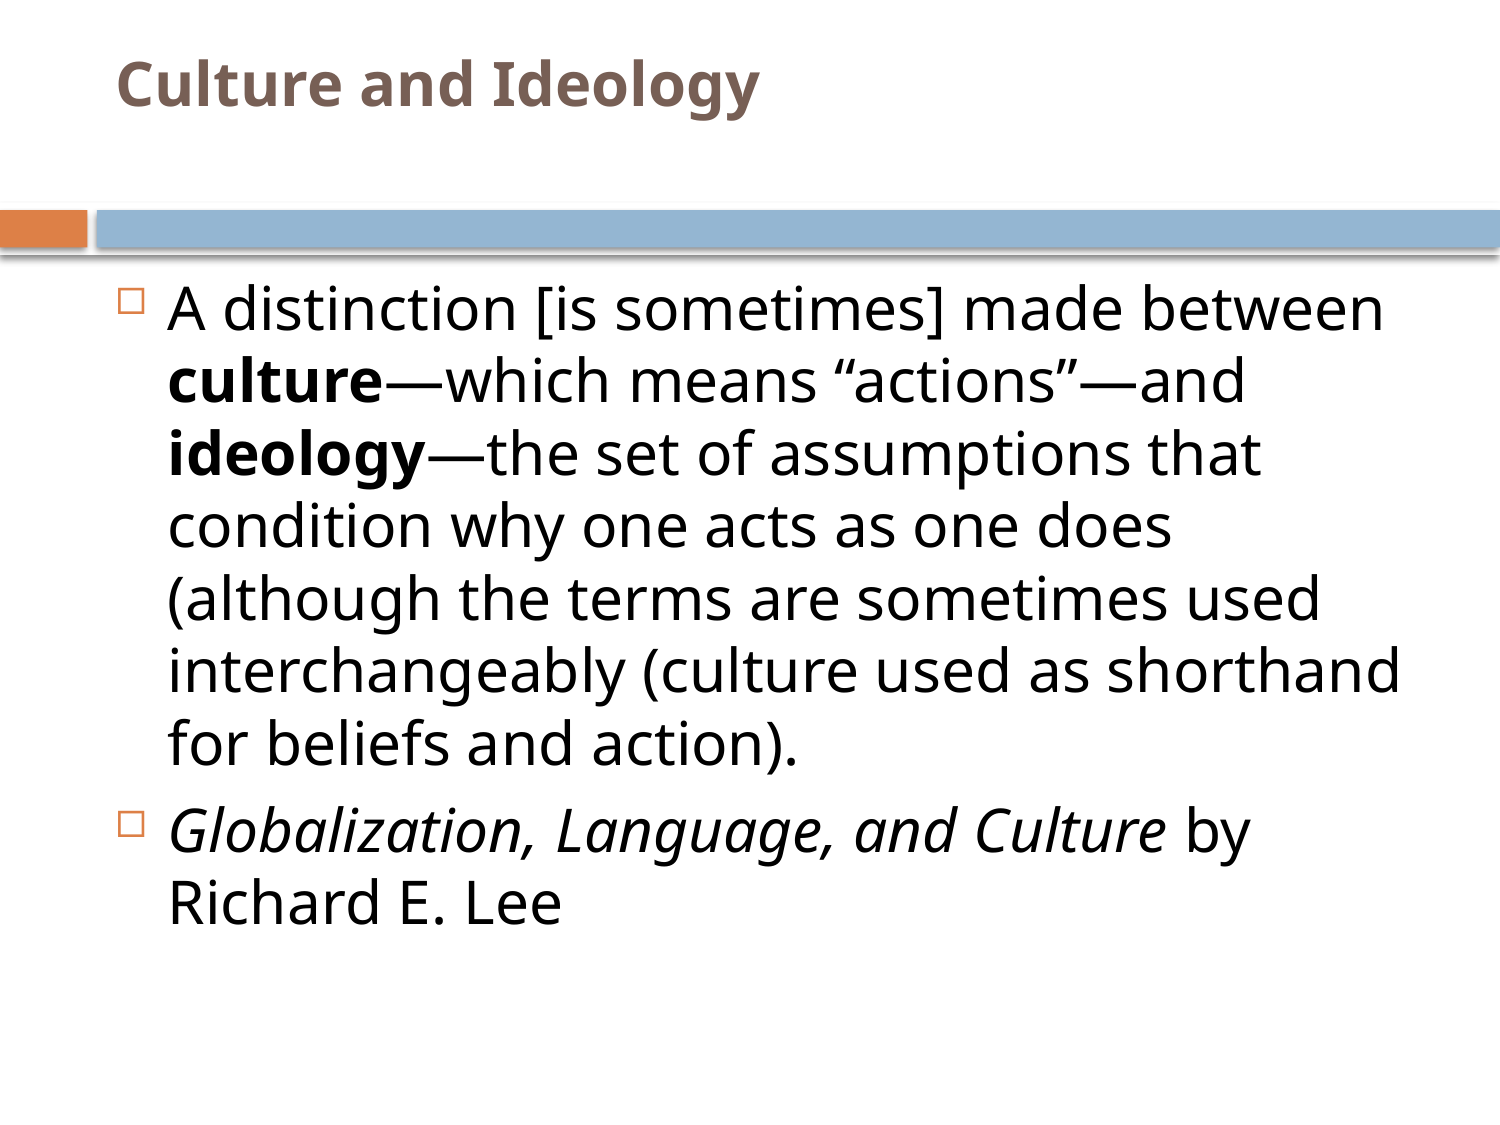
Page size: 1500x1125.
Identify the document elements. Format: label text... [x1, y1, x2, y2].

list A distinction [is sometimes] made between culture—which means “actions”—and ideology—the set of assumptions that condition why one acts as one does (although the terms are sometimes used interchangeably (culture used as shorthand for beliefs and action). Globalization, Language, and Culture by Richard E. Lee [100, 262, 1438, 1000]
title Culture and Ideology [100, 37, 1438, 200]
